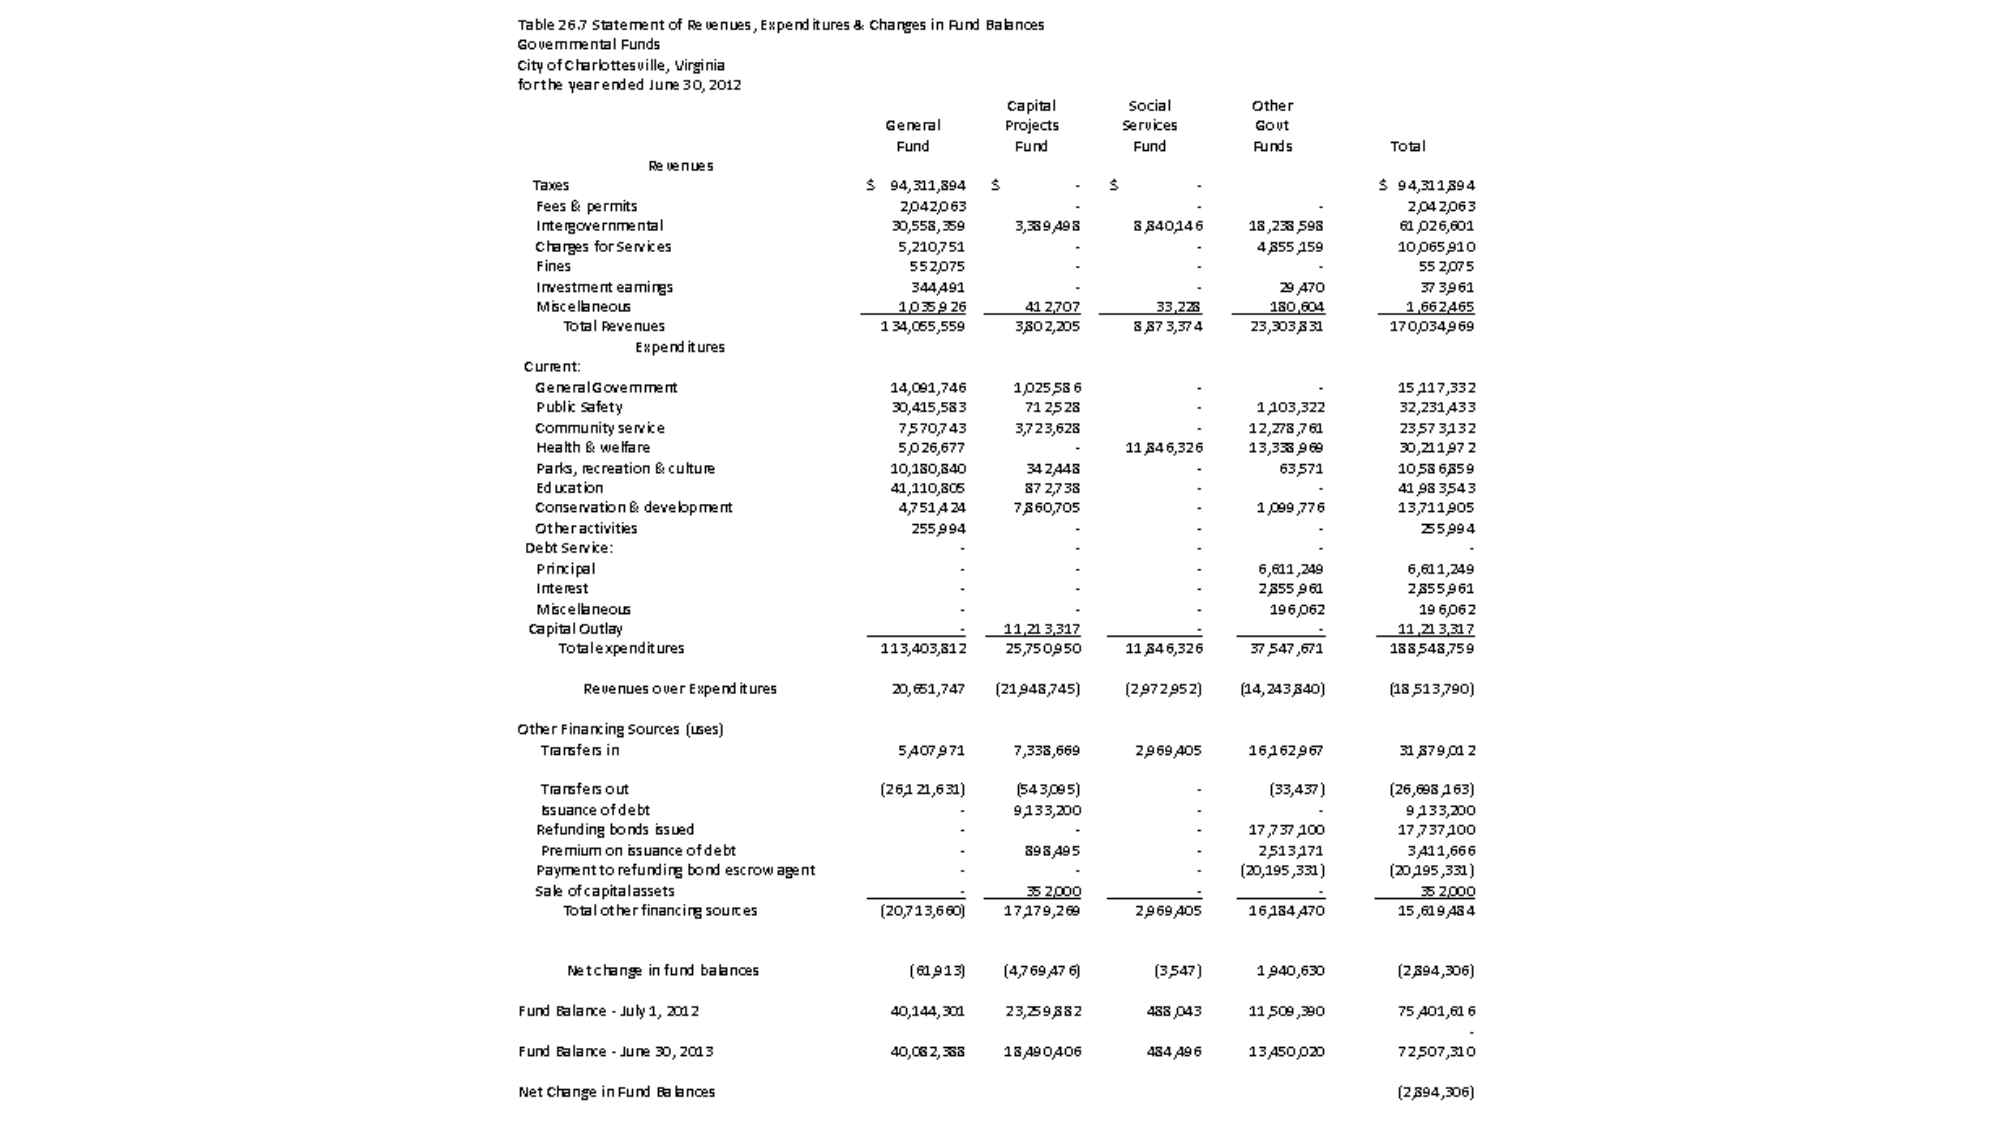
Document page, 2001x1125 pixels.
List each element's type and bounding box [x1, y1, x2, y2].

picture [512, 14, 1488, 1110]
